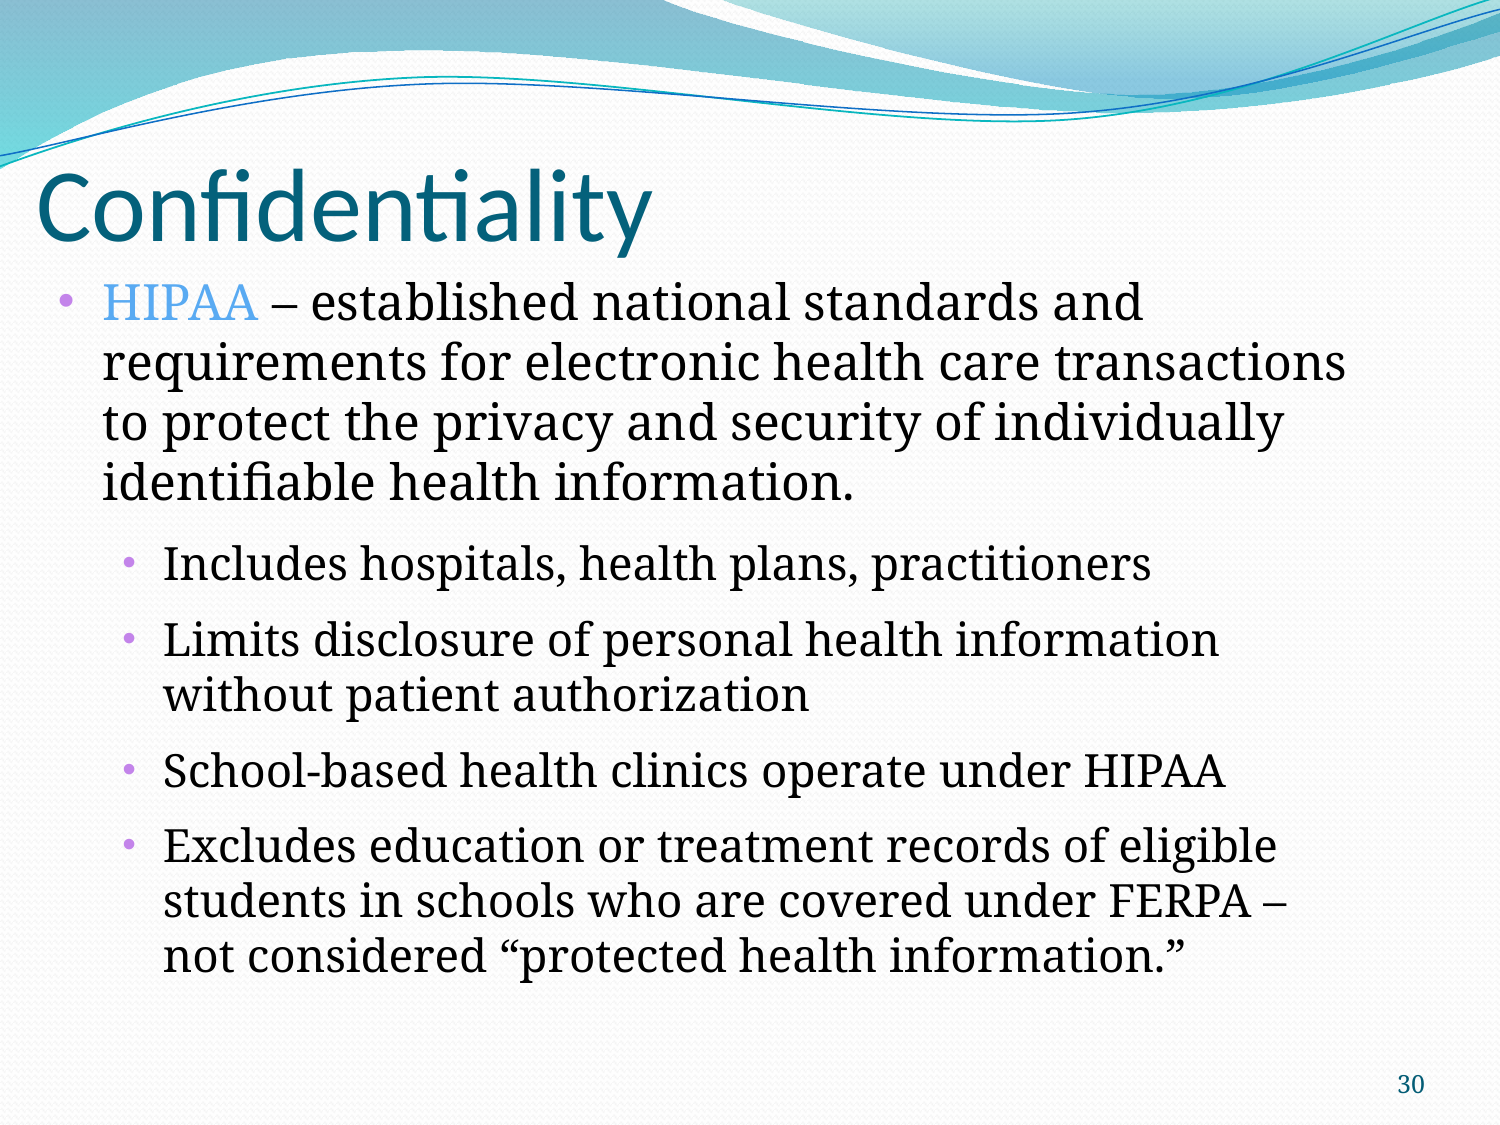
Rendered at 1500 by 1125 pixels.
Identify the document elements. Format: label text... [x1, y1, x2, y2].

slide_number 30 [1299, 1042, 1425, 1103]
list HIPAA – established national standards and requirements for electronic health care transactions to protect the privacy and security of individually identifiable health information. Includes hospitals, health plans, practitioners Limits disclosure of personal health information without patient authorization School-based health clinics operate under HIPAA Excludes education or treatment records of eligible students in schools who are covered under FERPA – not considered “protected health information.” [43, 262, 1375, 1050]
title Confidentiality [35, 124, 1263, 263]
